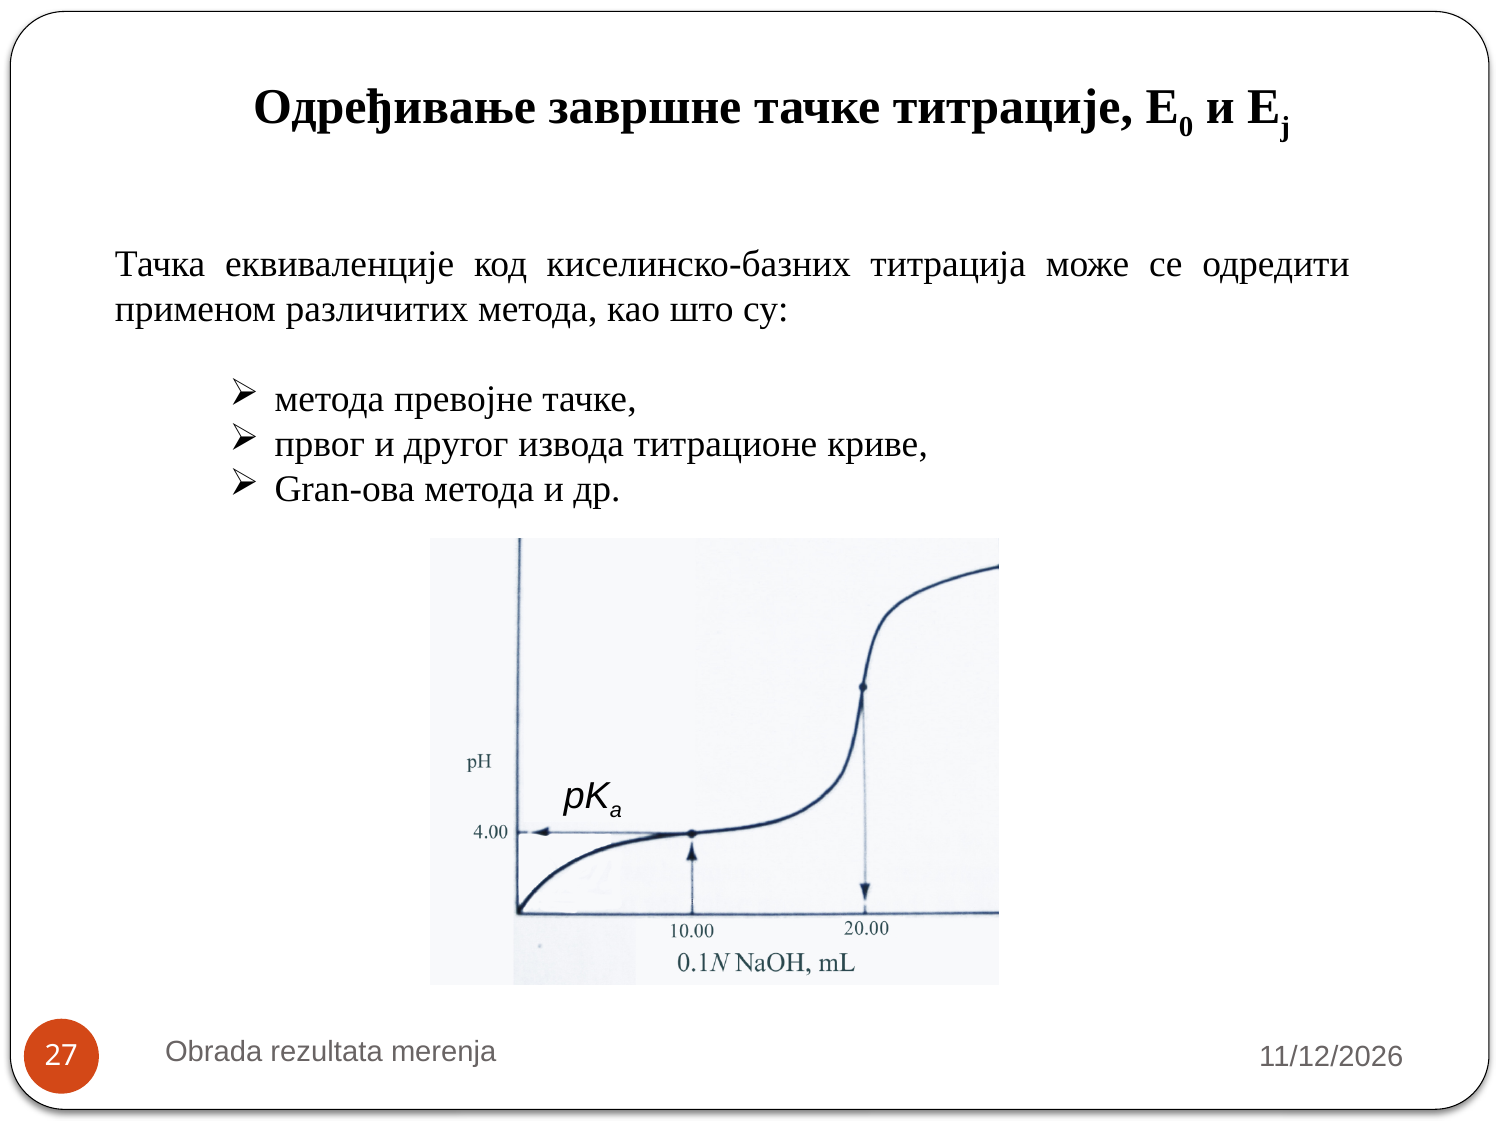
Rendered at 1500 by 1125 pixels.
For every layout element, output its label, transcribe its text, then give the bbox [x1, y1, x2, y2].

text_box Одређивање завршне тачке титрације, E0 и Ej [238, 66, 1313, 150]
slide_number 27 [23, 1018, 99, 1094]
footer Obrada rezultata merenja [150, 1012, 800, 1088]
picture [430, 538, 999, 986]
text_box Тачка еквиваленције код киселинско-базних титрација може се одредити применом различитих метода, као што су: метода превојне тачке, првог и другог извода титрационе криве, Gran-ова метода и др. [100, 231, 1365, 517]
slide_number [1012, 1015, 1419, 1094]
